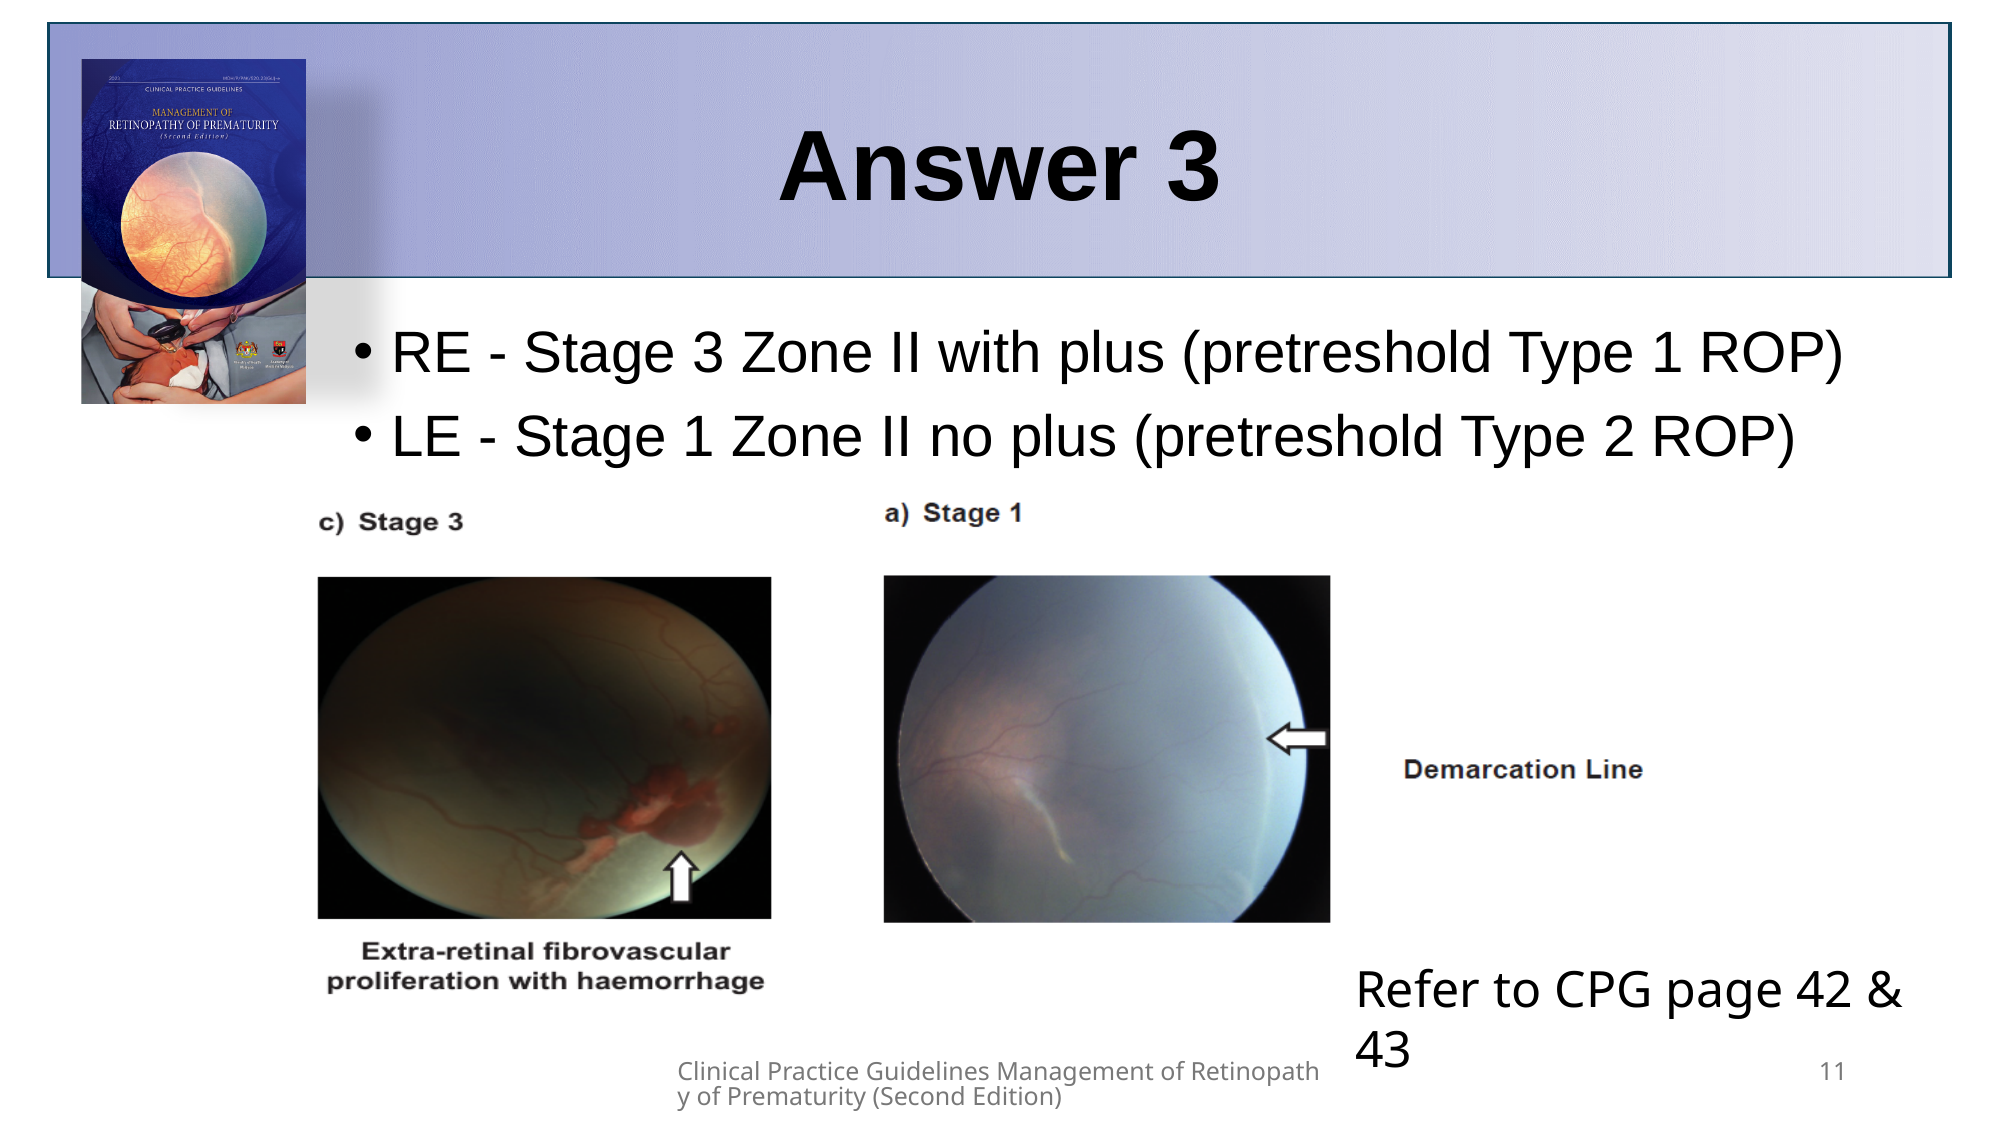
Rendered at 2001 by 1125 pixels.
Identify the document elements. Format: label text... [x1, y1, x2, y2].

picture [872, 476, 1679, 989]
list RE - Stage 3 Zone II with plus (pretreshold Type 1 ROP) LE - Stage 1 Zone II no plus (pretreshold Type 2 ROP) [338, 314, 1919, 1029]
picture [47, 21, 1953, 405]
text_box Refer to CPG page 42 & 43 [1340, 949, 1939, 1085]
slide_number 11 [1412, 1042, 1863, 1103]
footer Clinical Practice Guidelines Management of Retinopathy of Prematurity (Second Edition) [662, 1042, 1338, 1103]
picture [281, 502, 779, 1004]
